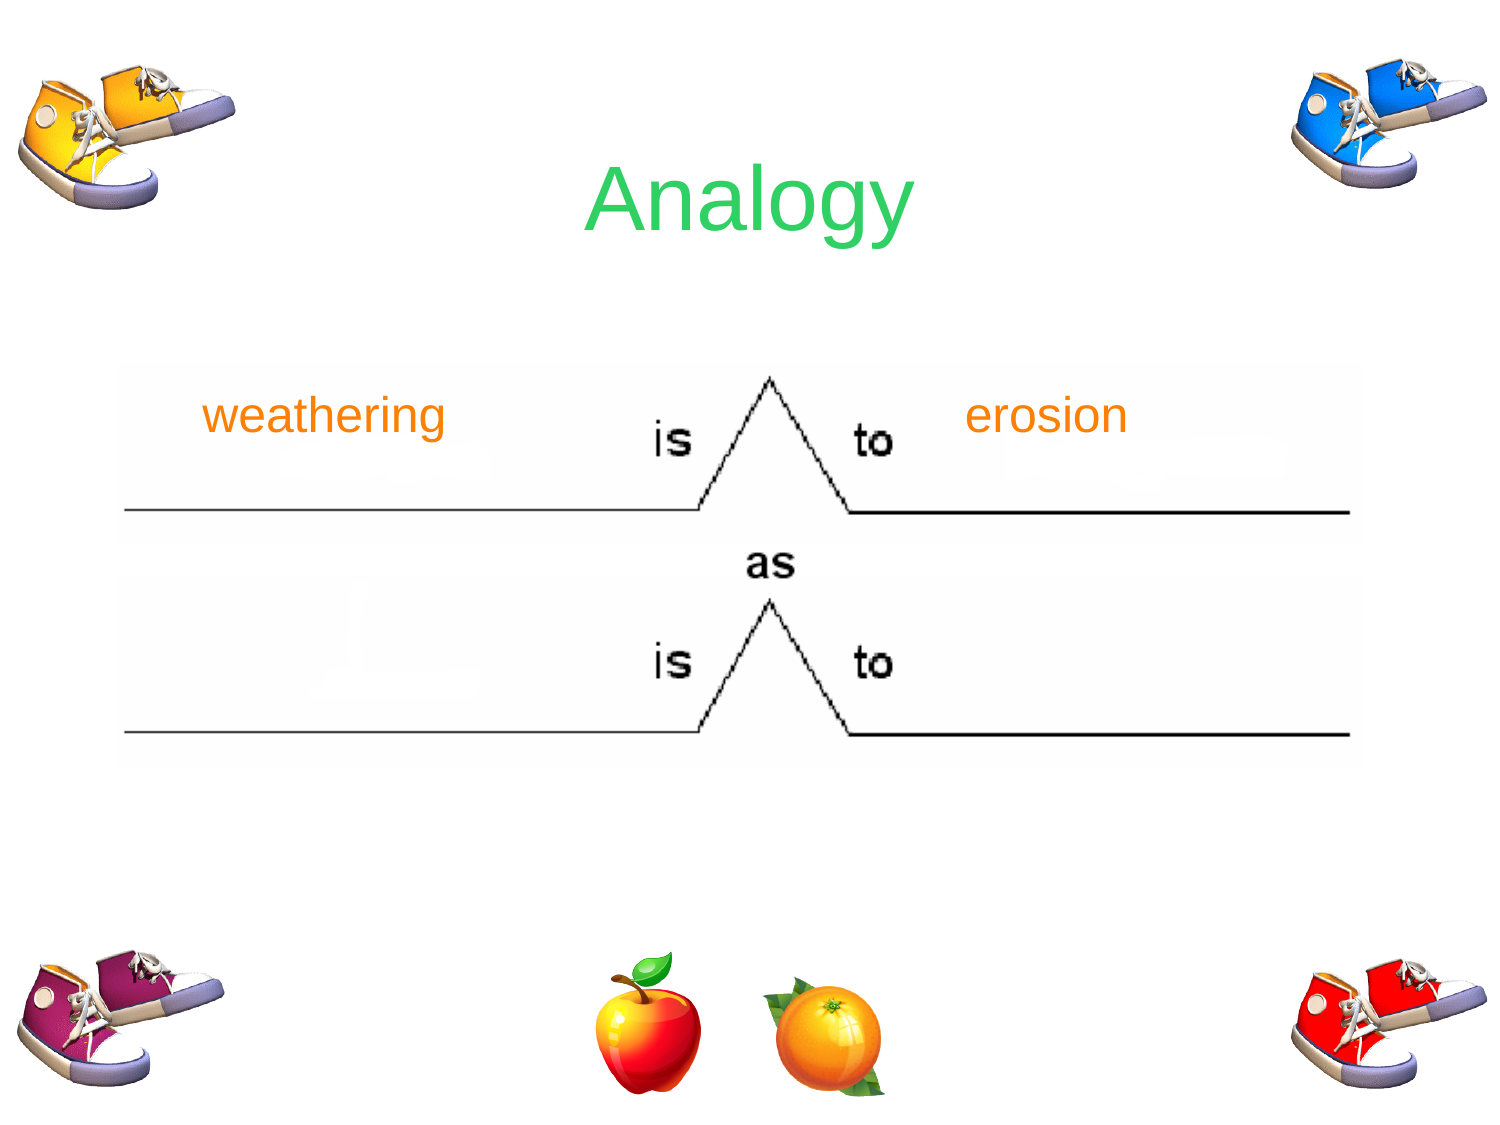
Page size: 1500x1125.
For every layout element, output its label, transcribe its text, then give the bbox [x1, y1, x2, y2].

picture [0, 887, 238, 1125]
picture [112, 362, 1363, 768]
picture [574, 949, 726, 1101]
title Analogy [112, 99, 1388, 288]
picture [0, 0, 250, 250]
picture [1275, 0, 1500, 225]
picture [762, 974, 888, 1101]
picture [1275, 899, 1500, 1125]
